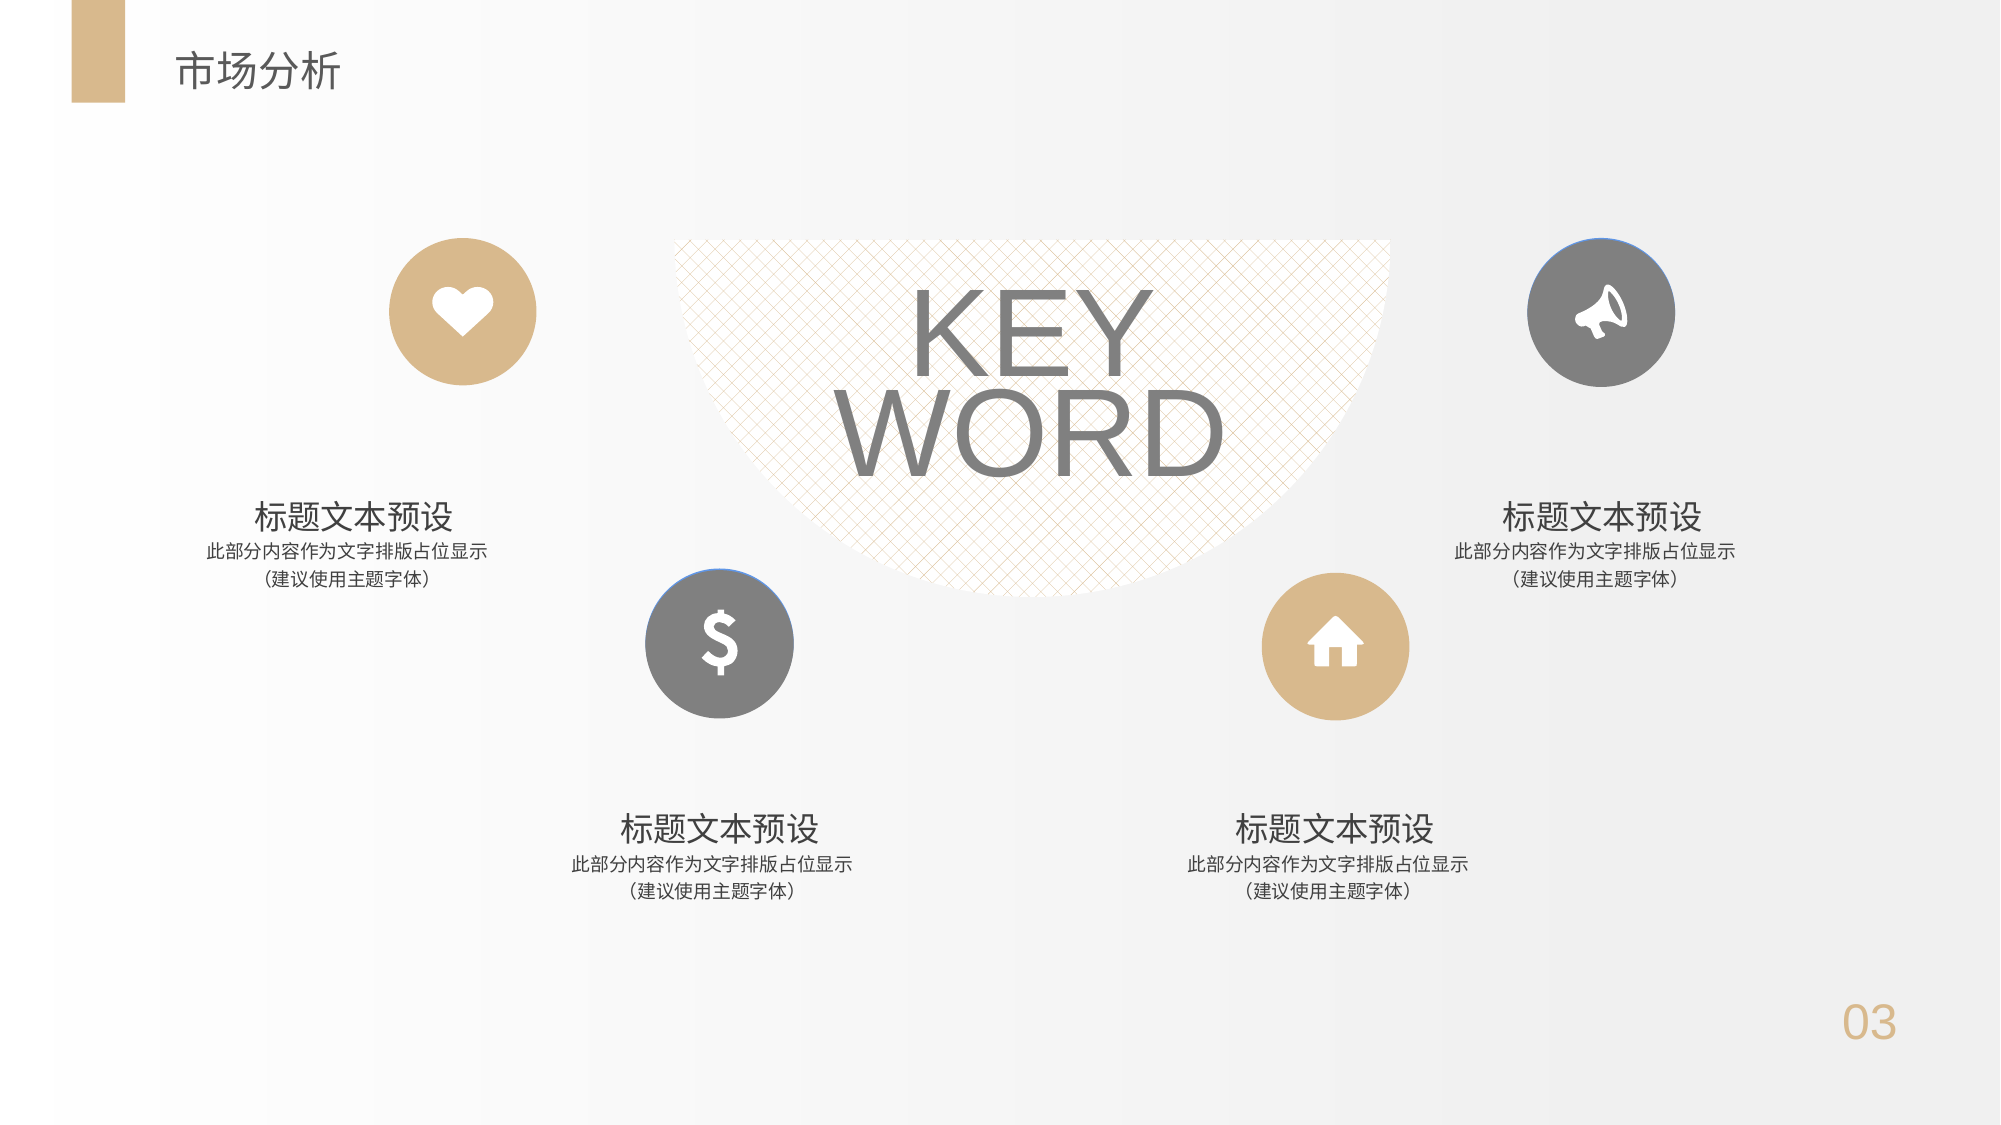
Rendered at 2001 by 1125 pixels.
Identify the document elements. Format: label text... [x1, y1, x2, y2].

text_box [191, 466, 517, 584]
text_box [1440, 466, 1766, 584]
text_box 03 [1814, 982, 1925, 1057]
text_box [71, 0, 126, 104]
text_box KEY WORD [802, 295, 1260, 507]
text_box [432, 286, 494, 337]
text_box [389, 238, 537, 386]
text_box 市场分析 [160, 37, 495, 102]
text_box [557, 779, 883, 897]
text_box [1261, 572, 1410, 721]
text_box [674, 239, 1391, 597]
text_box [701, 609, 738, 676]
text_box [645, 570, 794, 719]
text_box [1527, 239, 1676, 387]
text_box [1307, 615, 1364, 667]
text_box [1575, 284, 1628, 339]
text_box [1173, 779, 1499, 897]
